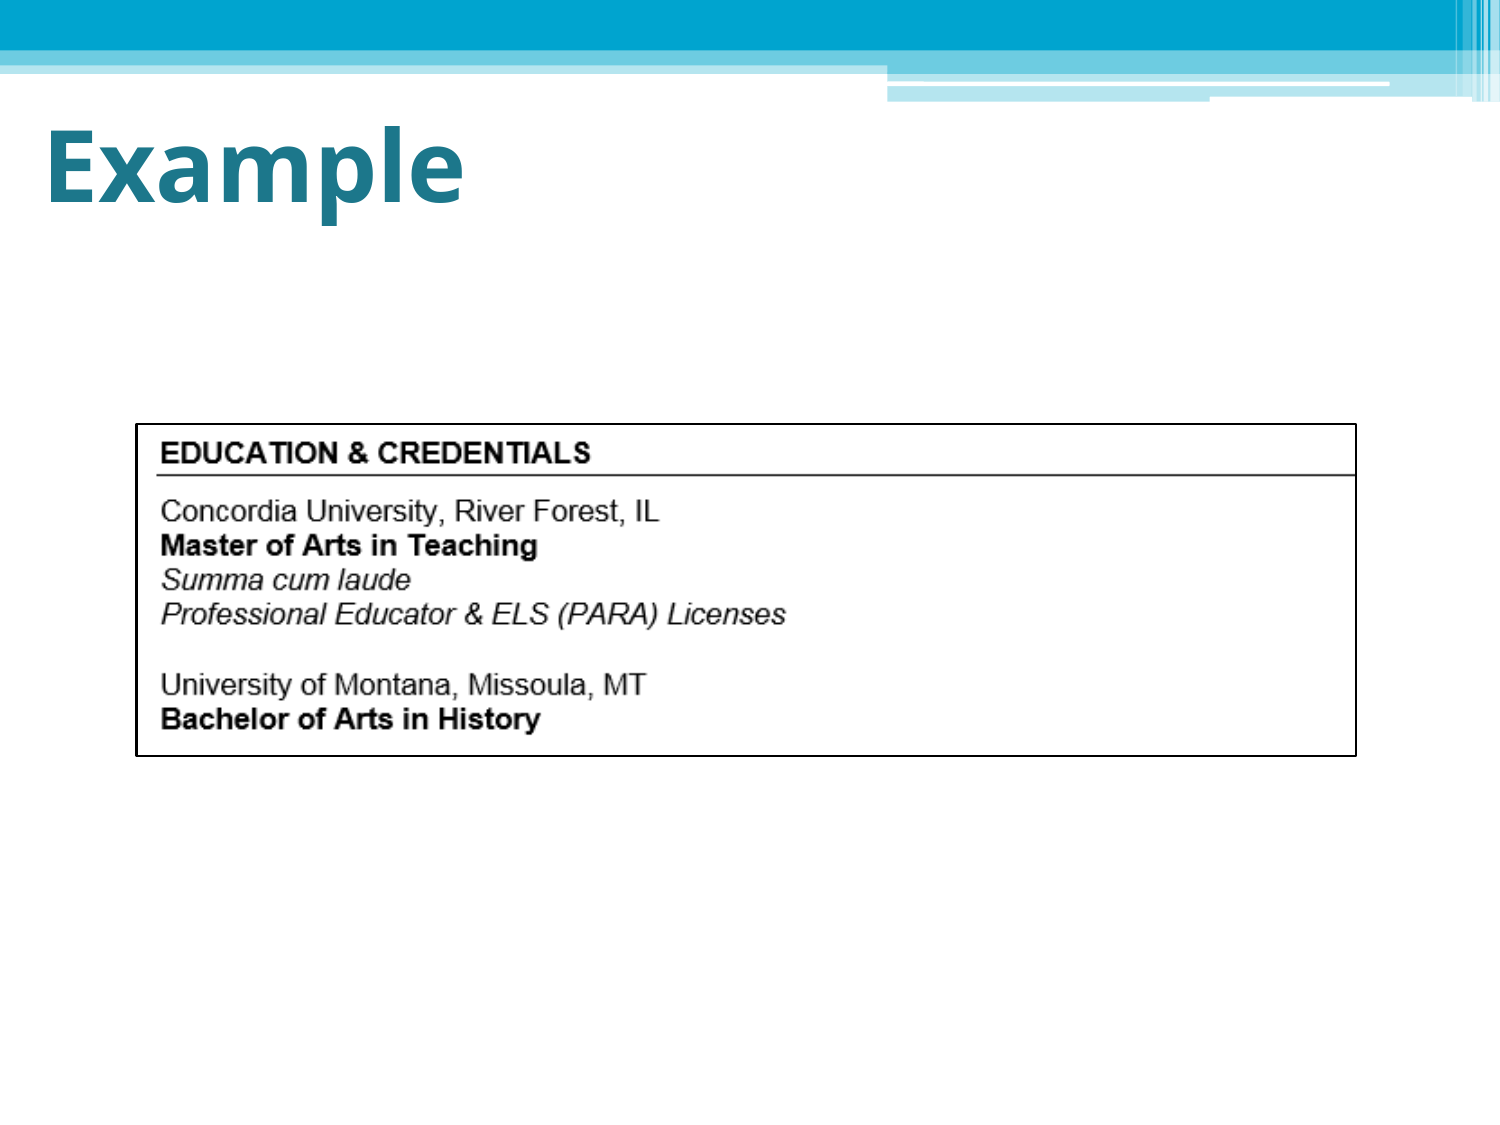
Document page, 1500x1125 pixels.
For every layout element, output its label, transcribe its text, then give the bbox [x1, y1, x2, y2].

picture [137, 424, 1355, 755]
title Example [27, 87, 1378, 238]
